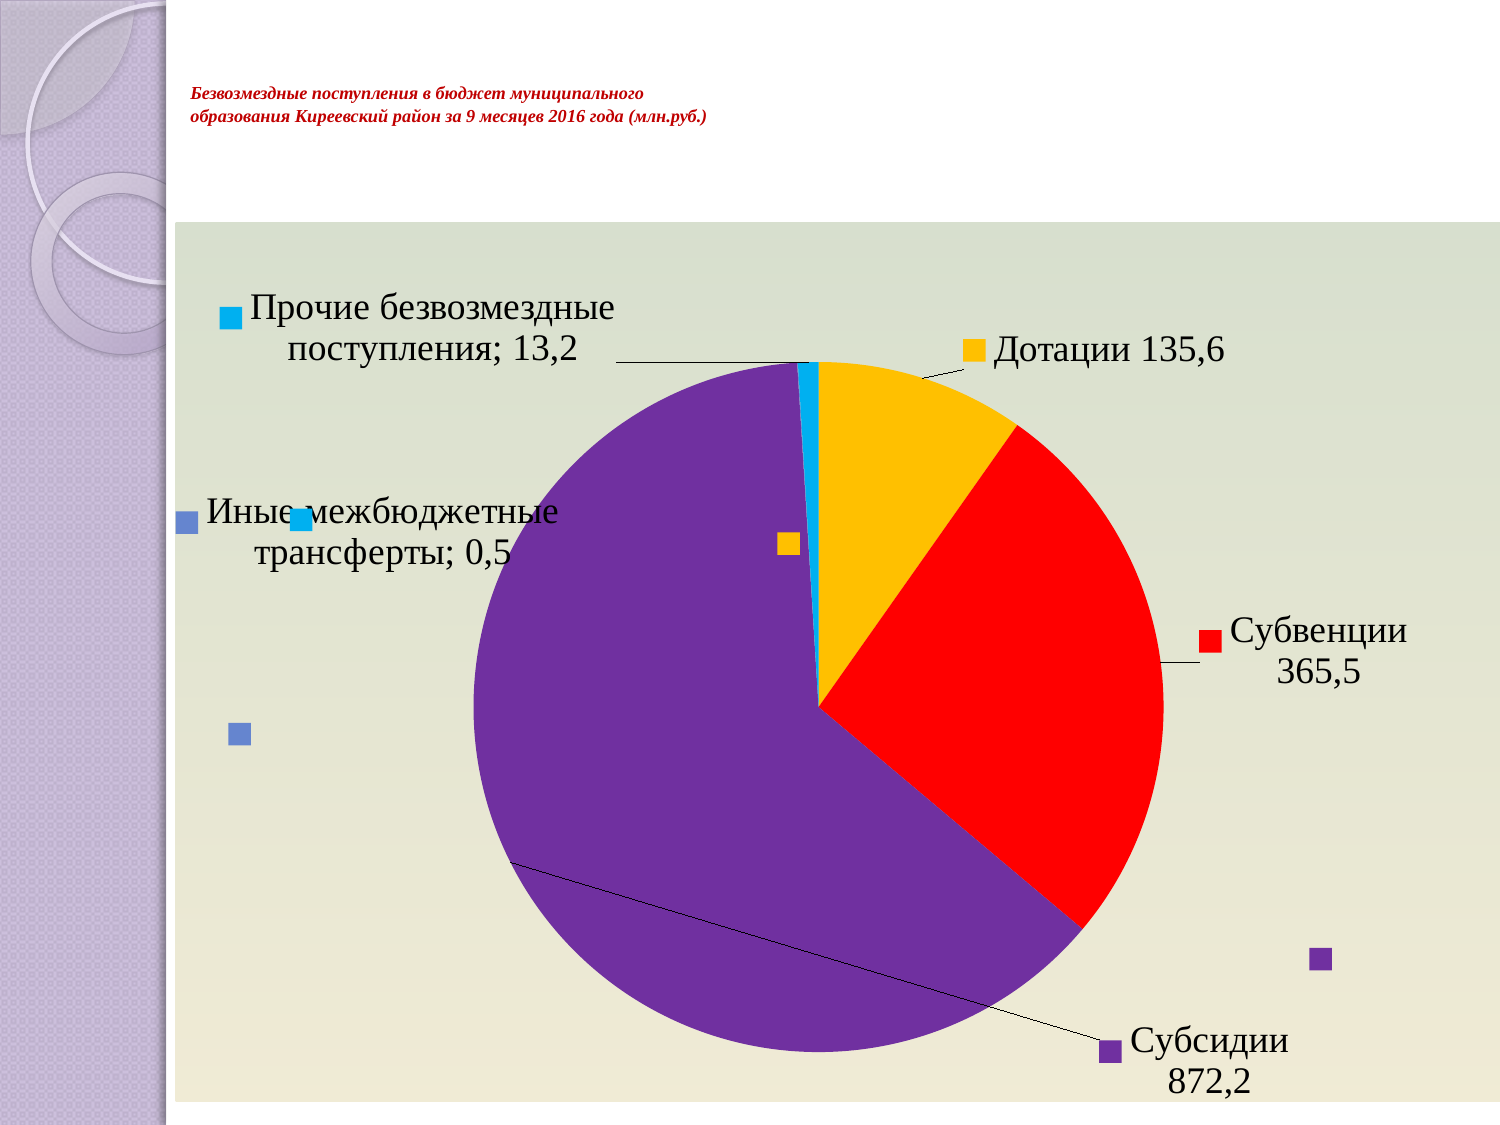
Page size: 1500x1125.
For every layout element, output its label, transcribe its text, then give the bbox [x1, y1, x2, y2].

title Безвозмездные поступления в бюджет муниципального образования Киреевский район за 9 месяцев 2016 года (млн.руб.) [175, 0, 1450, 188]
chart [175, 222, 1500, 1102]
